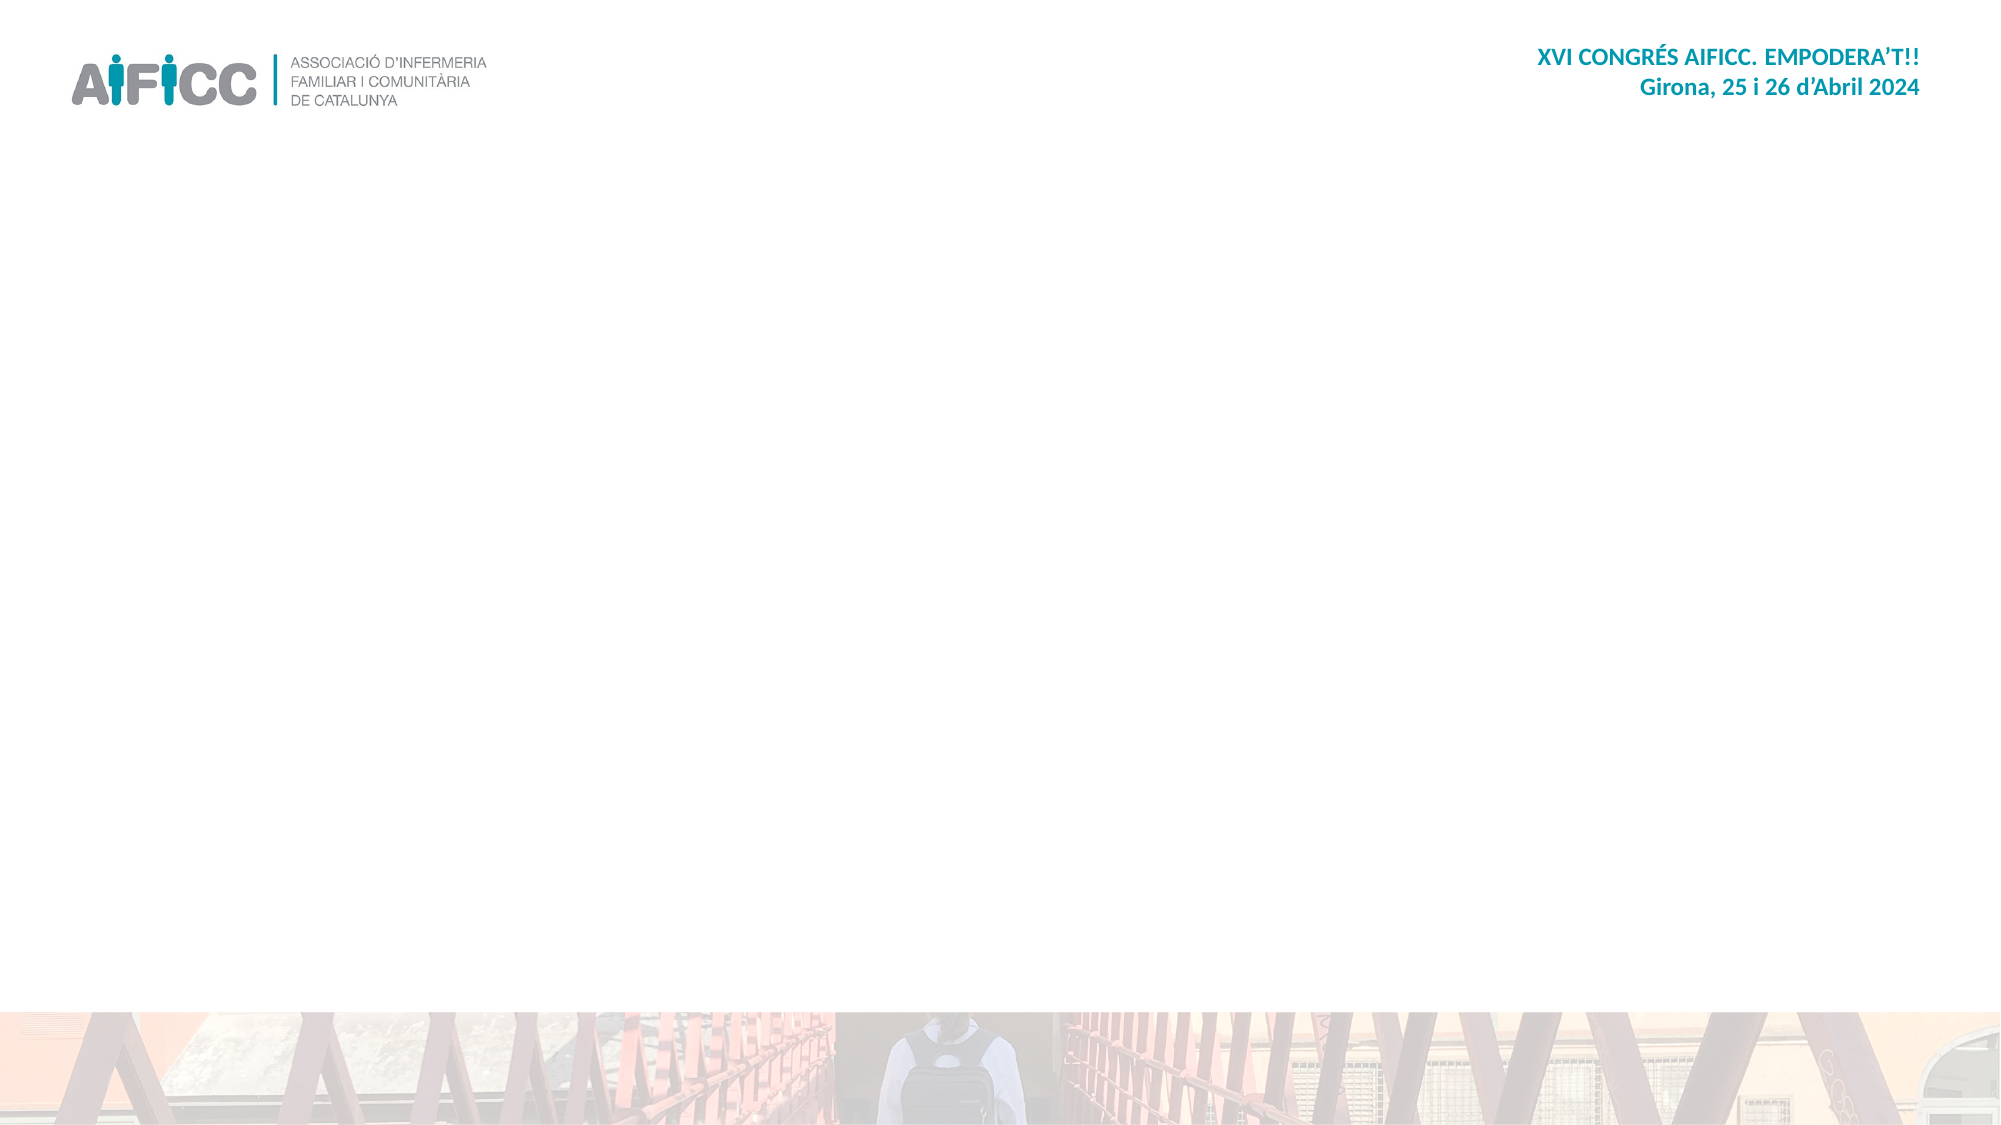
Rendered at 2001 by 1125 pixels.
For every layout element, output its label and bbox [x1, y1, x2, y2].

picture [64, 19, 491, 152]
